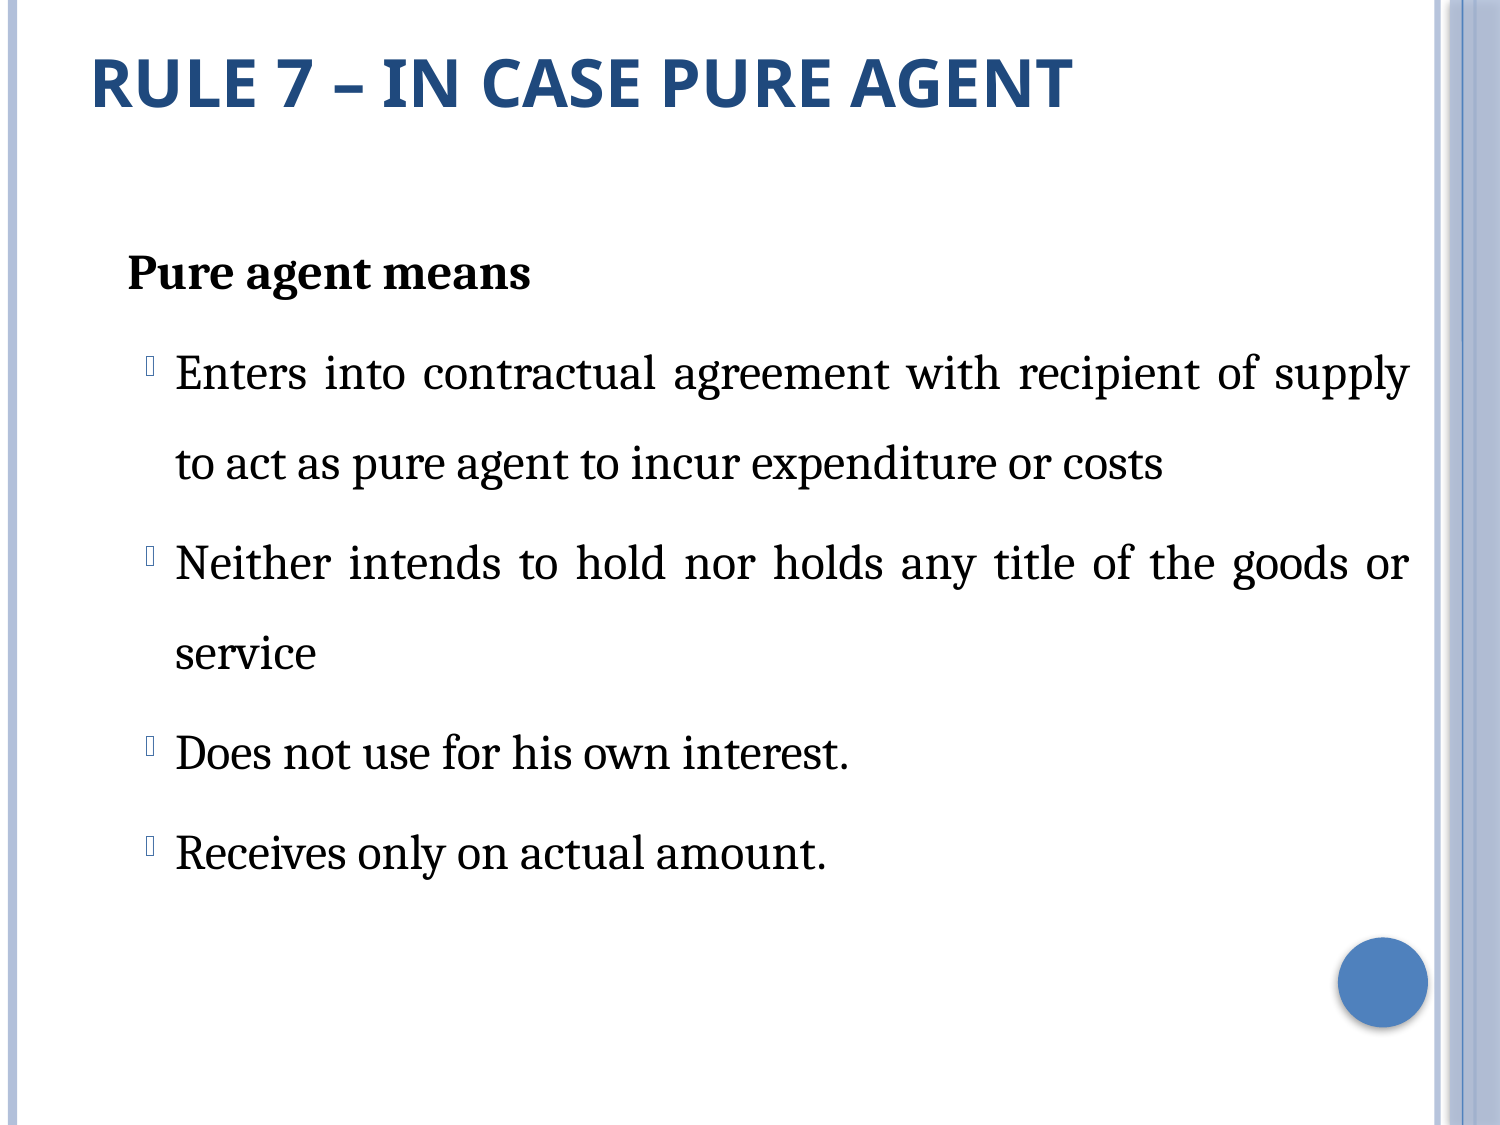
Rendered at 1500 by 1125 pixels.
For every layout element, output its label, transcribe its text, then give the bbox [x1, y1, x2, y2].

list Pure agent means Enters into contractual agreement with recipient of supply to act as pure agent to incur expenditure or costs Neither intends to hold nor holds any title of the goods or service Does not use for his own interest. Receives only on actual amount. [37, 132, 1425, 1088]
title Rule 7 – in case Pure agent [75, 0, 1425, 129]
